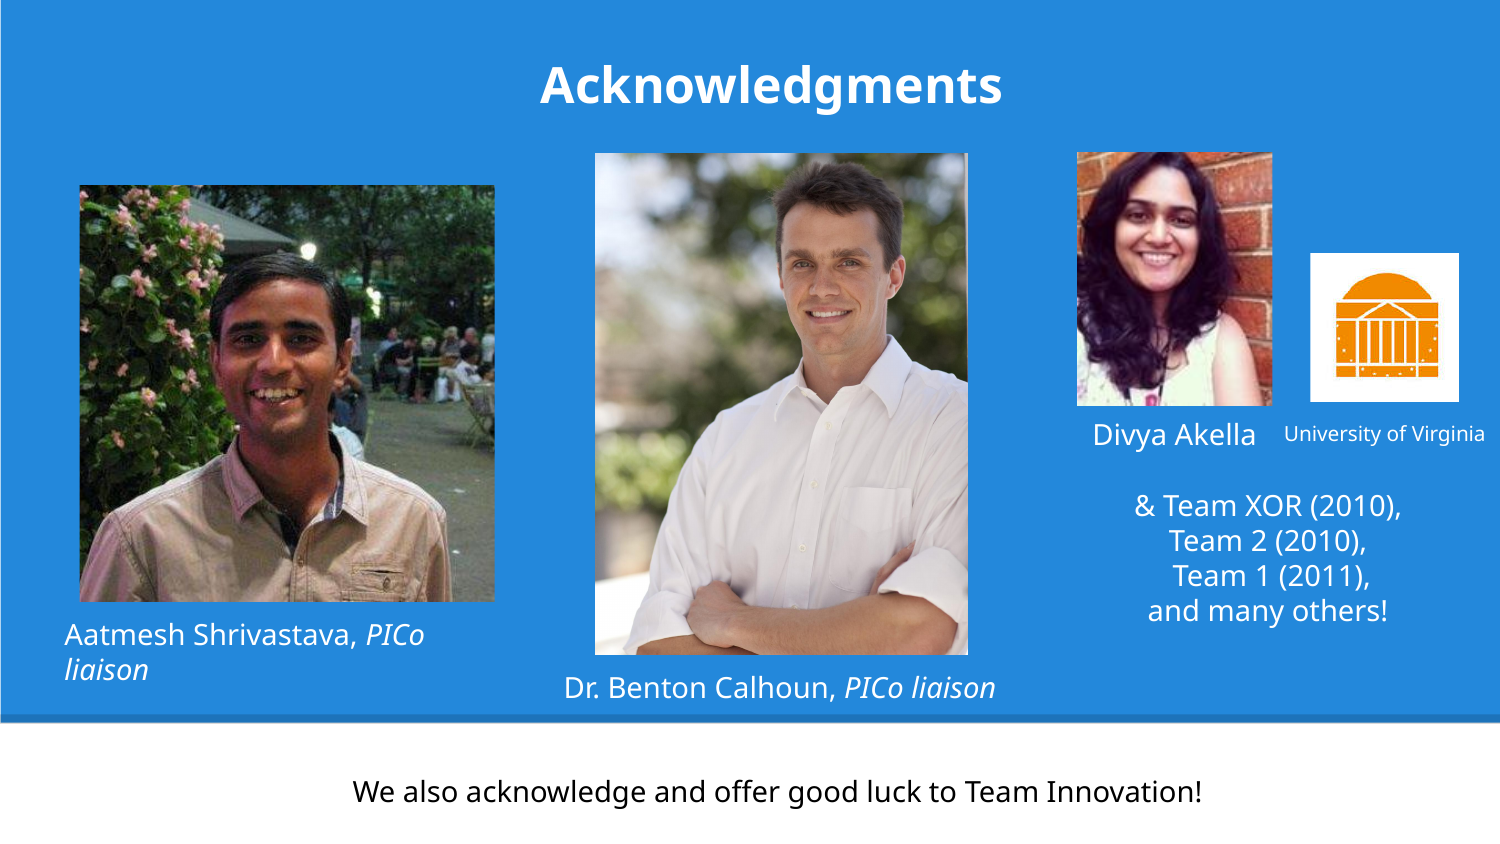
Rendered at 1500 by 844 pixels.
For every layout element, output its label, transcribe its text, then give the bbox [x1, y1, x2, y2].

text_box [595, 153, 968, 654]
text_box [1310, 253, 1459, 402]
text_box [1077, 152, 1273, 401]
text_box & Team XOR (2010), Team 2 (2010), Team 1 (2011), and many others! [1118, 473, 1425, 664]
text_box Divya Akella [1077, 401, 1273, 477]
text_box We also acknowledge and offer good luck to Team Innovation! [252, 758, 1311, 834]
text_box [79, 185, 495, 601]
text_box University of Virginia [1273, 405, 1500, 473]
text_box Acknowledgments [467, 38, 1077, 129]
text_box Dr. Benton Calhoun, PICo liaison [548, 654, 1015, 723]
text_box Aatmesh Shrivastava, PICo liaison [49, 601, 526, 669]
